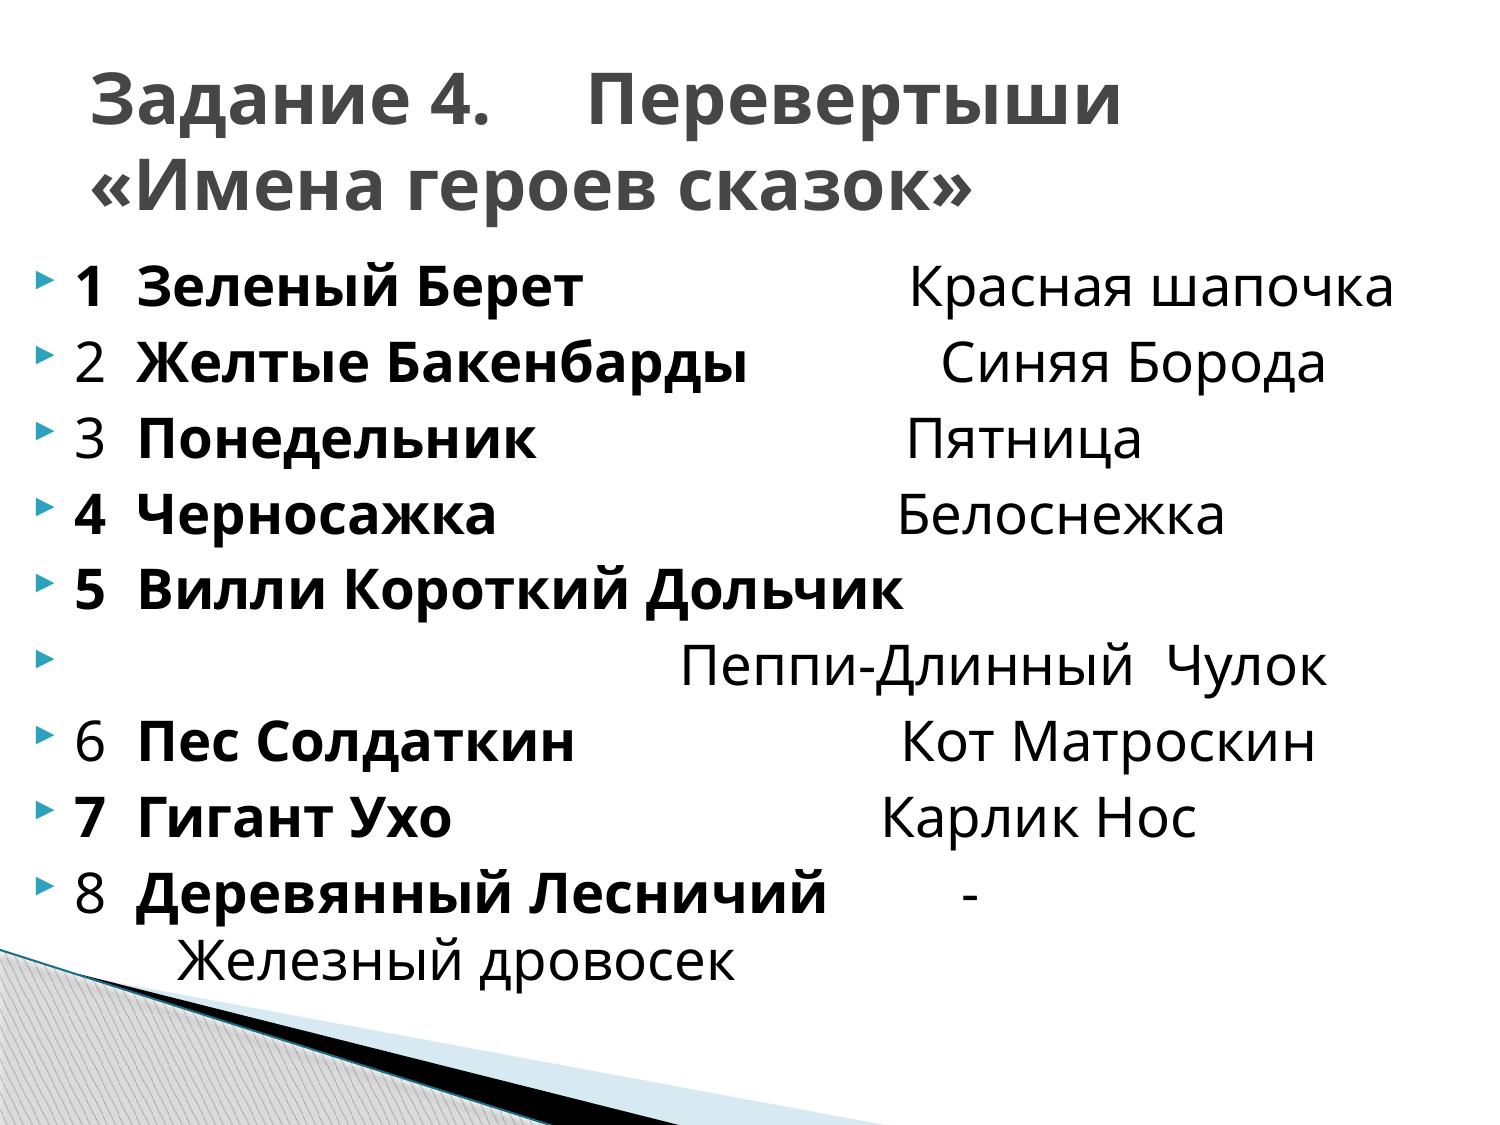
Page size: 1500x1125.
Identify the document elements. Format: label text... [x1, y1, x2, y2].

list 1 Зеленый Берет Красная шапочка 2 Желтые Бакенбарды Синяя Борода 3 Понедельник Пятница 4 Черносажка Белоснежка 5 Вилли Короткий Дольчик Пеппи-Длинный Чулок 6 Пес Солдаткин Кот Матроскин 7 Гигант Ухо Карлик Нос 8 Деревянный Лесничий - Железный дровосек [0, 243, 1500, 1125]
title Задание 4. Перевертыши «Имена героев сказок» [75, 45, 1425, 233]
